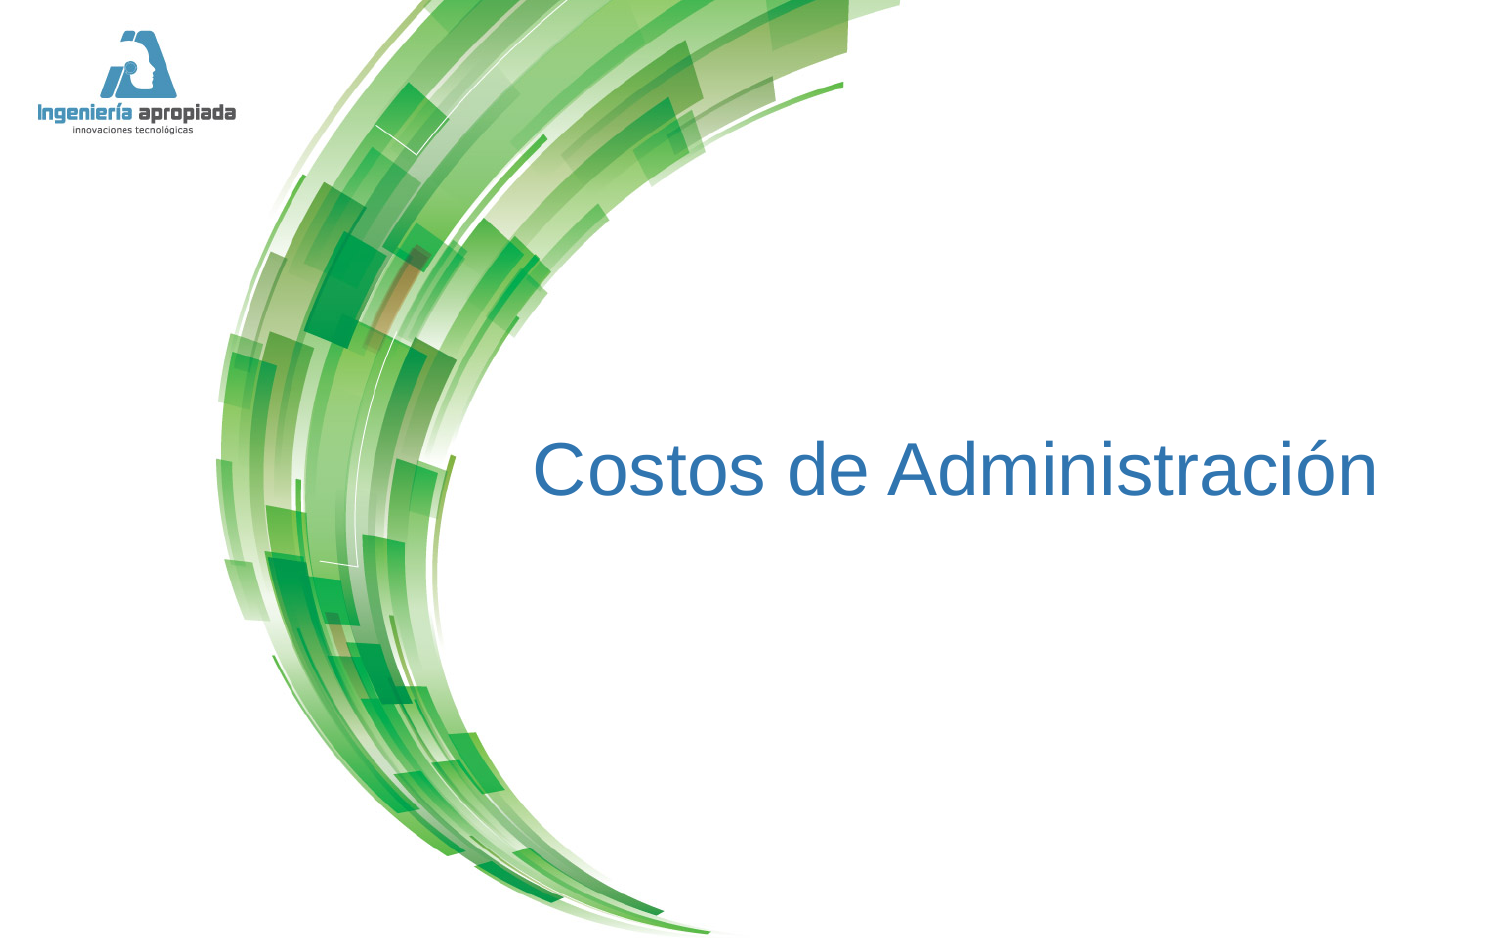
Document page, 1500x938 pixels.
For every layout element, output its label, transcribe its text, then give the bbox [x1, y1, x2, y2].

text_box Costos de Administración [517, 412, 1395, 518]
picture [0, 0, 1250, 938]
